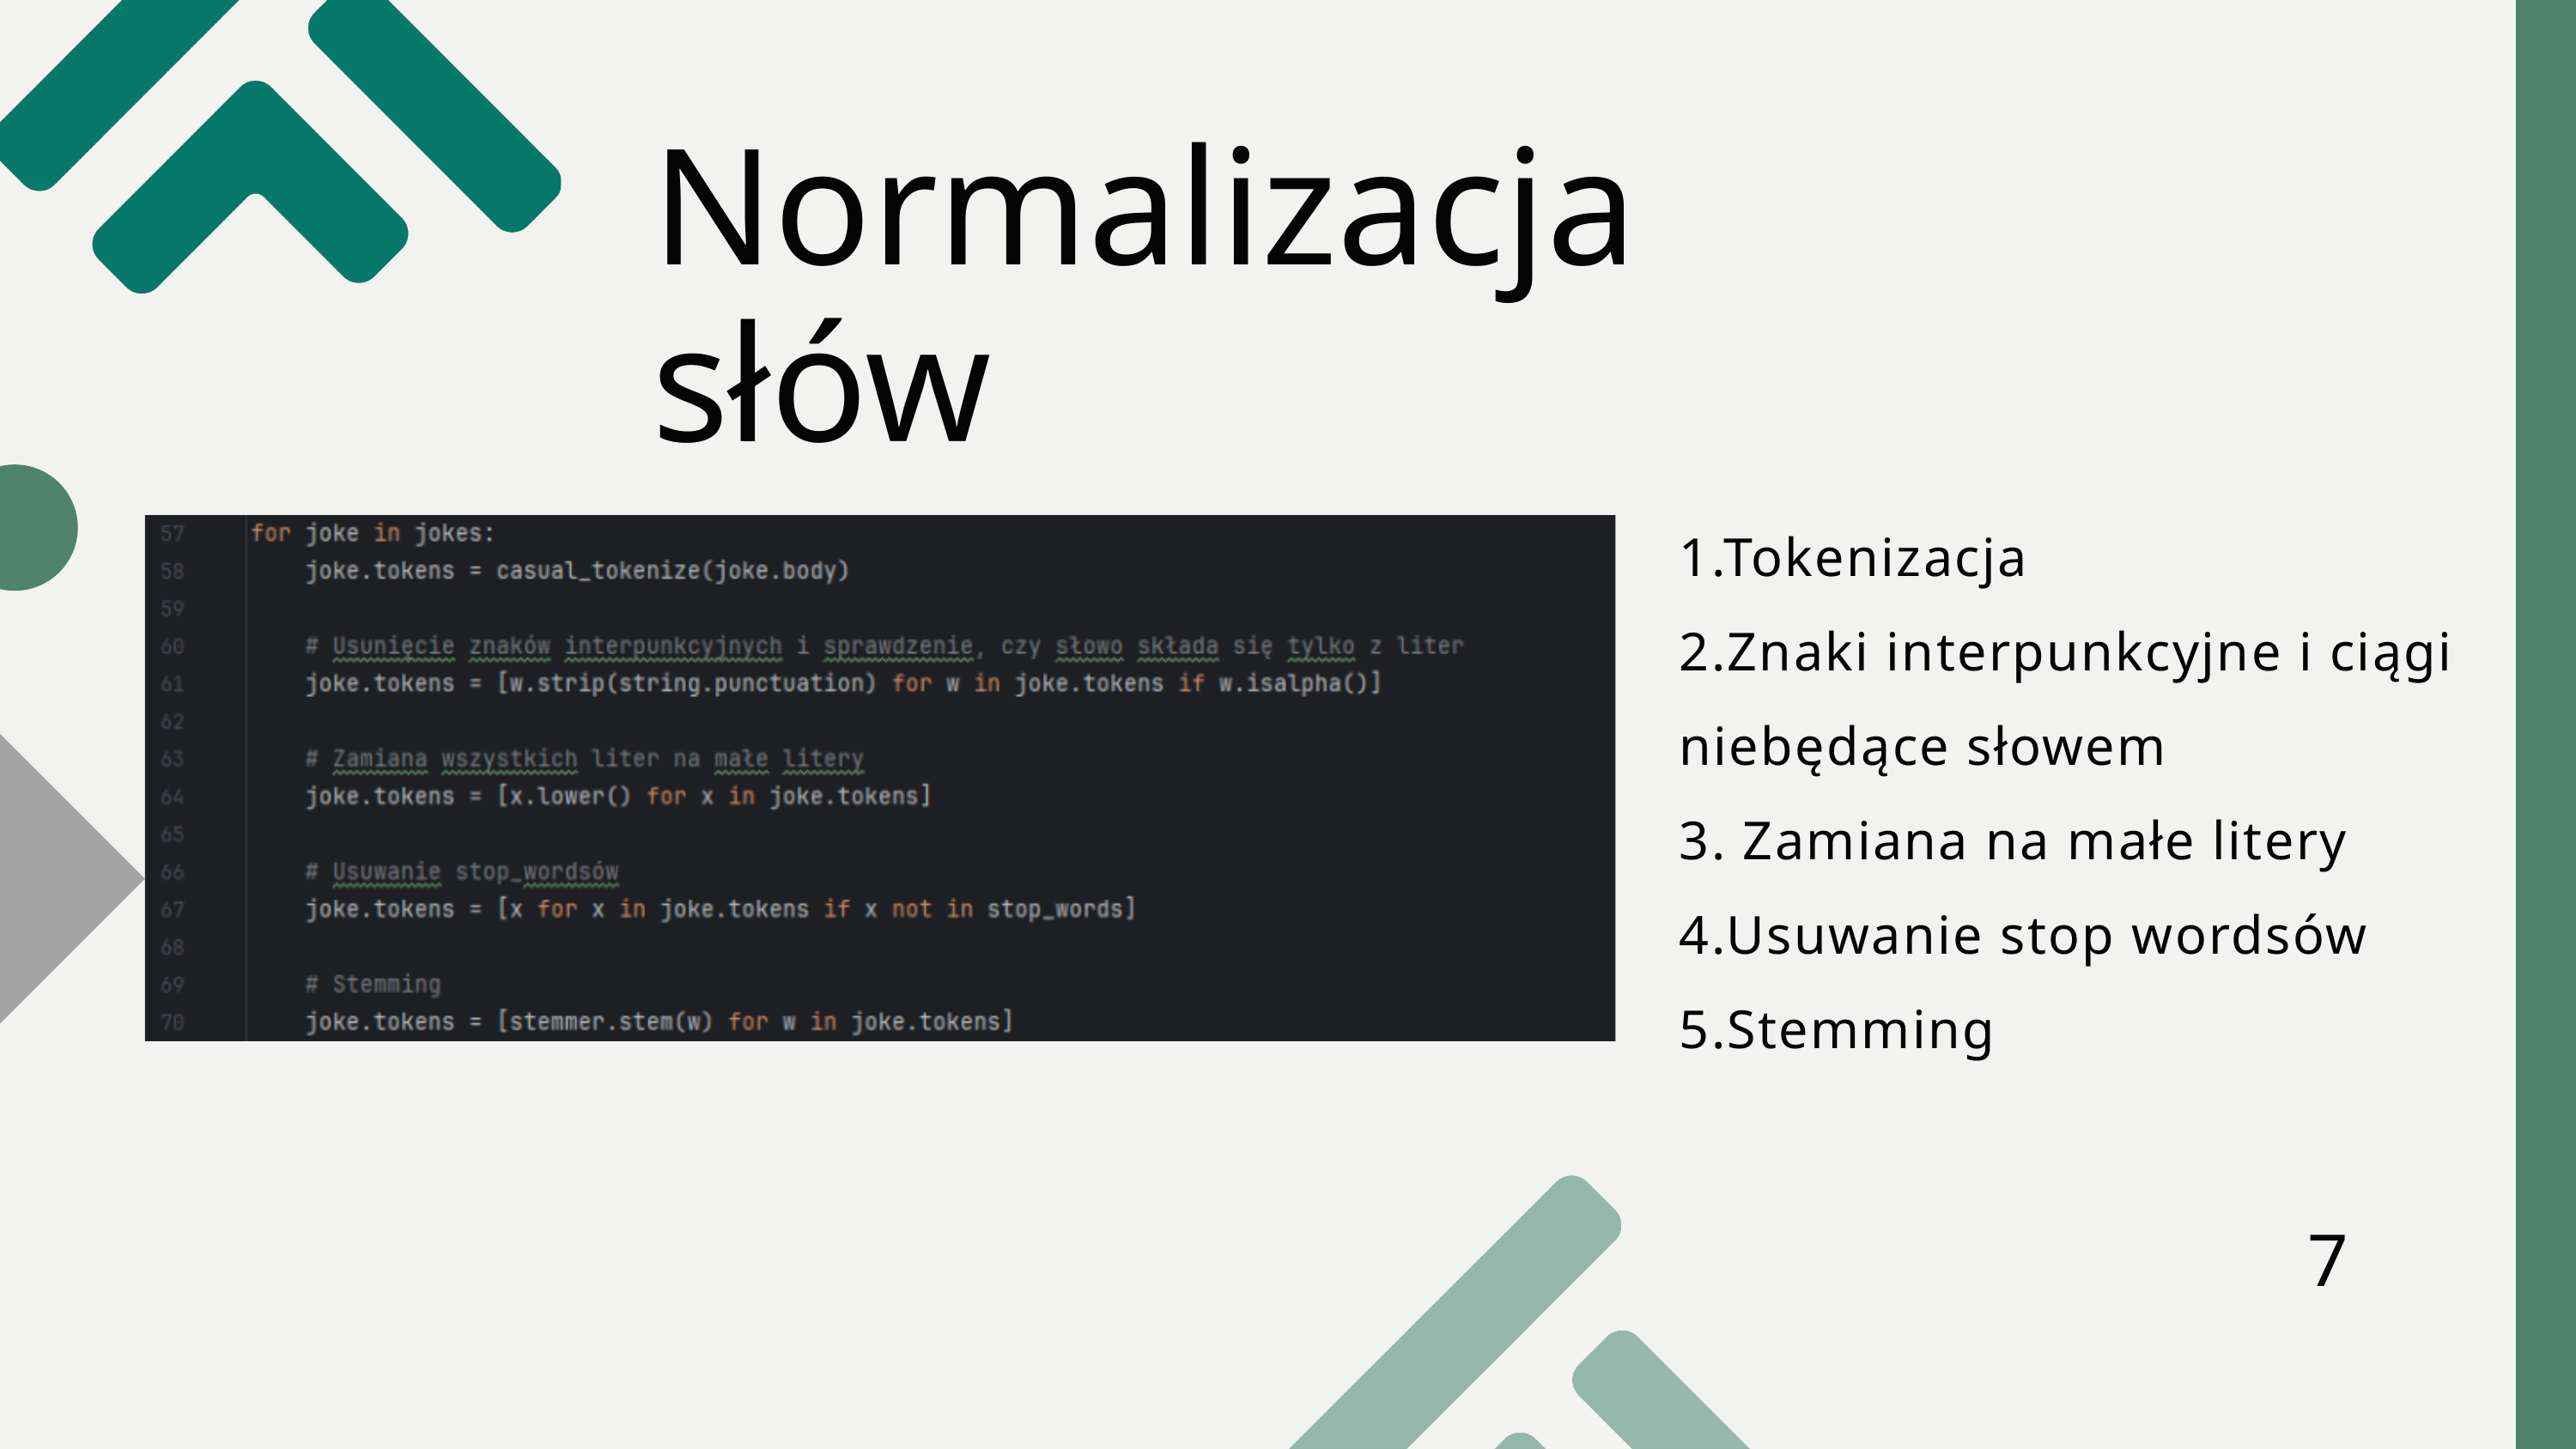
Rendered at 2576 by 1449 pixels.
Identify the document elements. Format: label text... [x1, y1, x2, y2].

text_box [0, 0, 562, 294]
text_box [144, 515, 1616, 1041]
text_box Normalizacja słów [652, 119, 1857, 475]
text_box 1.Tokenizacja 2.Znaki interpunkcyjne i ciągi niebędące słowem 3. Zamiana na małe litery 4.Usuwanie stop wordsów 5.Stemming [1679, 493, 2512, 1059]
text_box [1254, 1173, 1826, 1449]
text_box 7 [2275, 1200, 2380, 1300]
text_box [2515, 0, 2576, 1449]
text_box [0, 661, 145, 1097]
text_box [0, 464, 78, 591]
